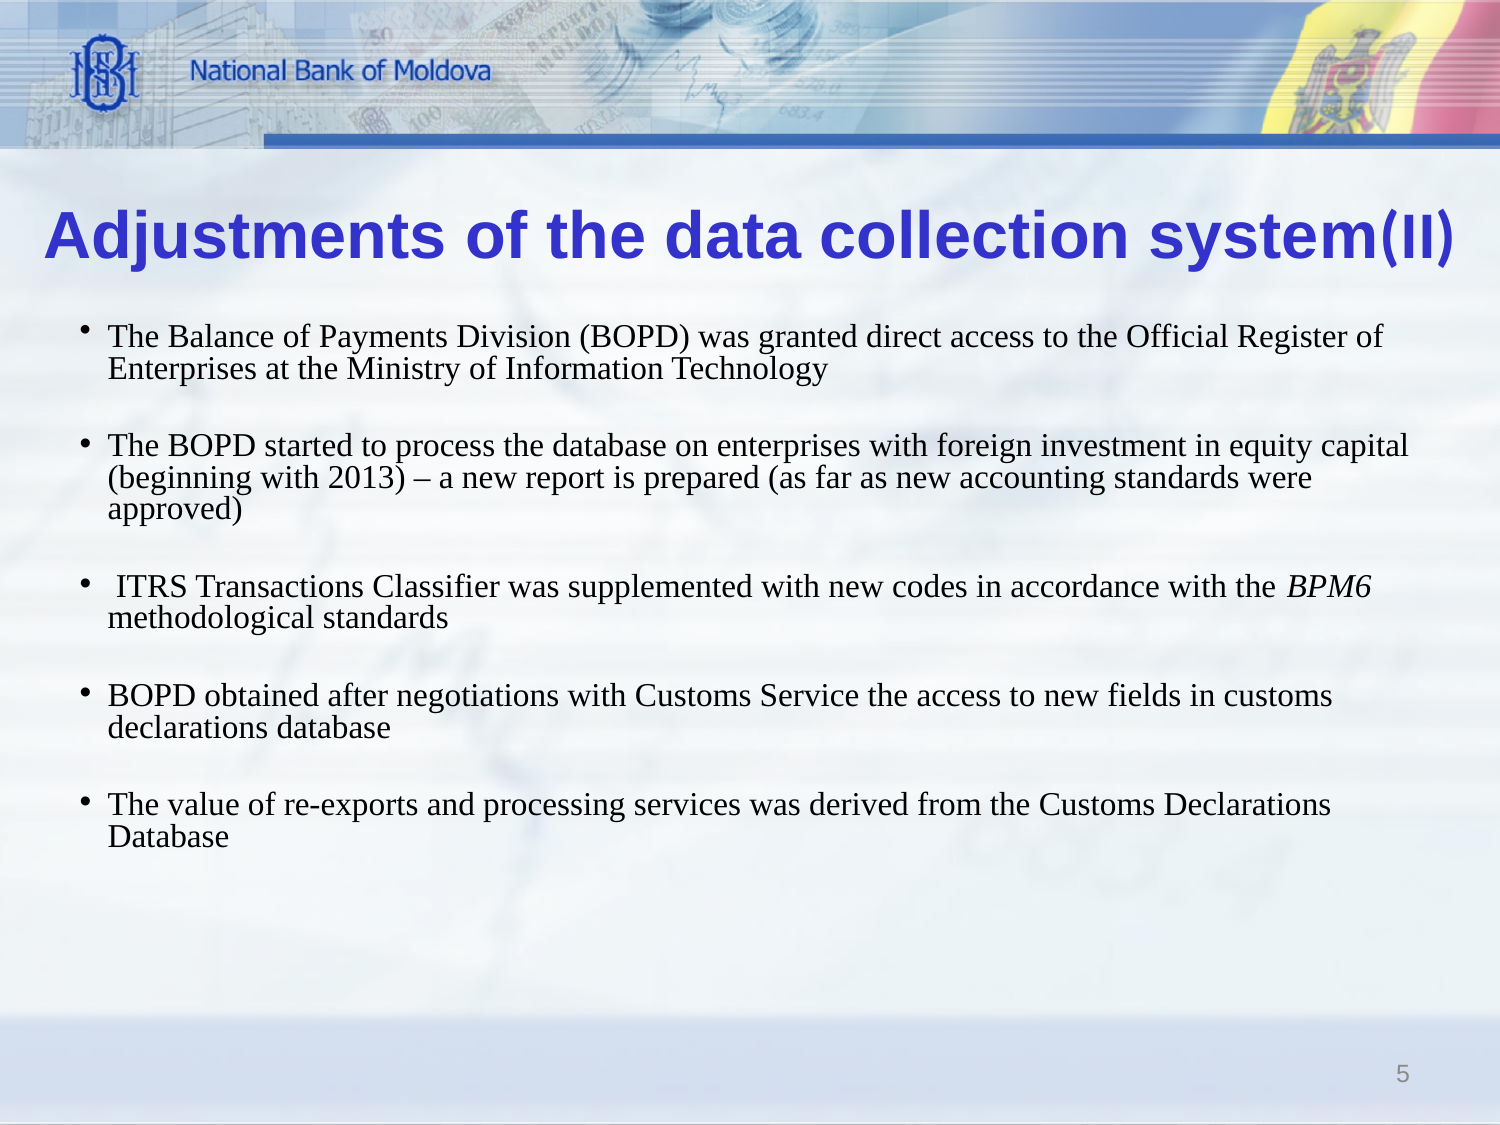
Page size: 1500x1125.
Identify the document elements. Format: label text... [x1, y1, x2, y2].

text_box Adjustments of the data collection system(II) [0, 172, 1500, 291]
picture [0, 0, 1500, 172]
text_box The Balance of Payments Division (BOPD) was granted direct access to the Official Register of Enterprises at the Ministry of Information Technology The BOPD started to process the database on enterprises with foreign investment in equity capital (beginning with 2013) – a new report is prepared (as far as new accounting standards were approved) ITRS Transactions Classifier was supplemented with new codes in accordance with the BPM6 methodological standards BOPD obtained after negotiations with Customs Service the access to new fields in customs declarations database The value of re-exports and processing services was derived from the Customs Declarations Database [64, 314, 1471, 1024]
slide_number 5 [1074, 1042, 1425, 1103]
picture [0, 291, 1500, 1125]
